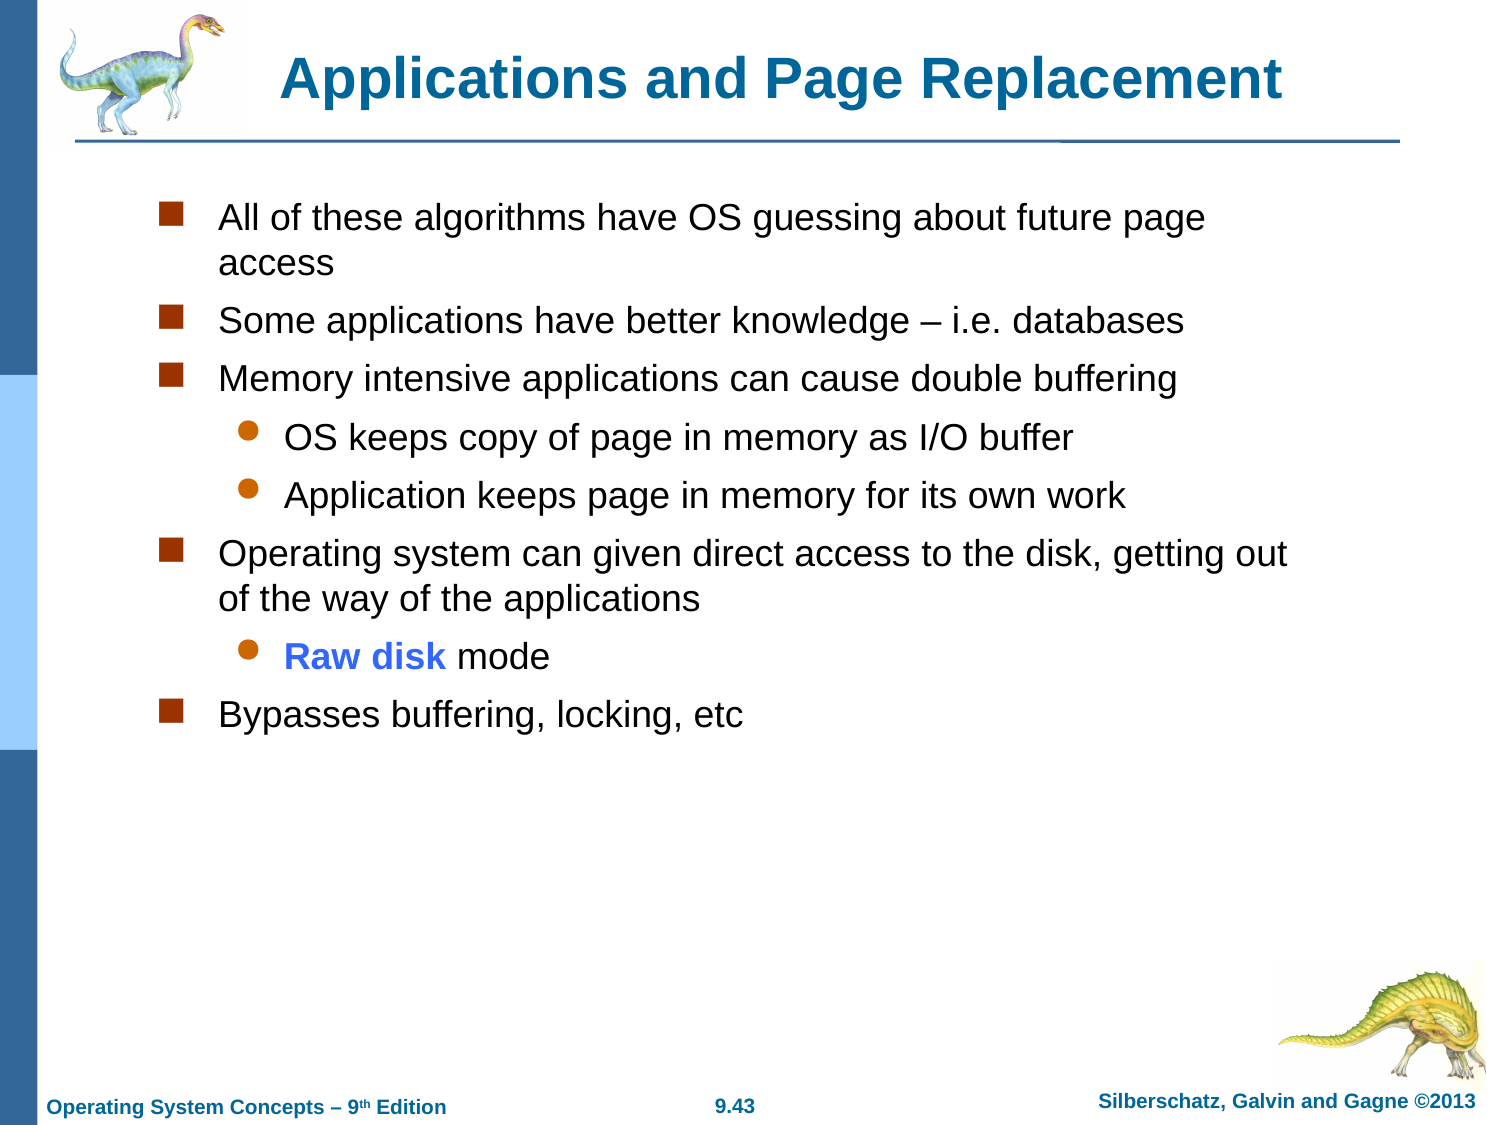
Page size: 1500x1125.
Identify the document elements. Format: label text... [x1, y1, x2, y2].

picture [1275, 959, 1486, 1090]
picture [46, 0, 243, 149]
list All of these algorithms have OS guessing about future page access Some applications have better knowledge – i.e. databases Memory intensive applications can cause double buffering OS keeps copy of page in memory as I/O buffer Application keeps page in memory for its own work Operating system can given direct access to the disk, getting out of the way of the applications Raw disk mode Bypasses buffering, locking, etc [146, 185, 1307, 930]
title Applications and Page Replacement [136, 22, 1428, 118]
